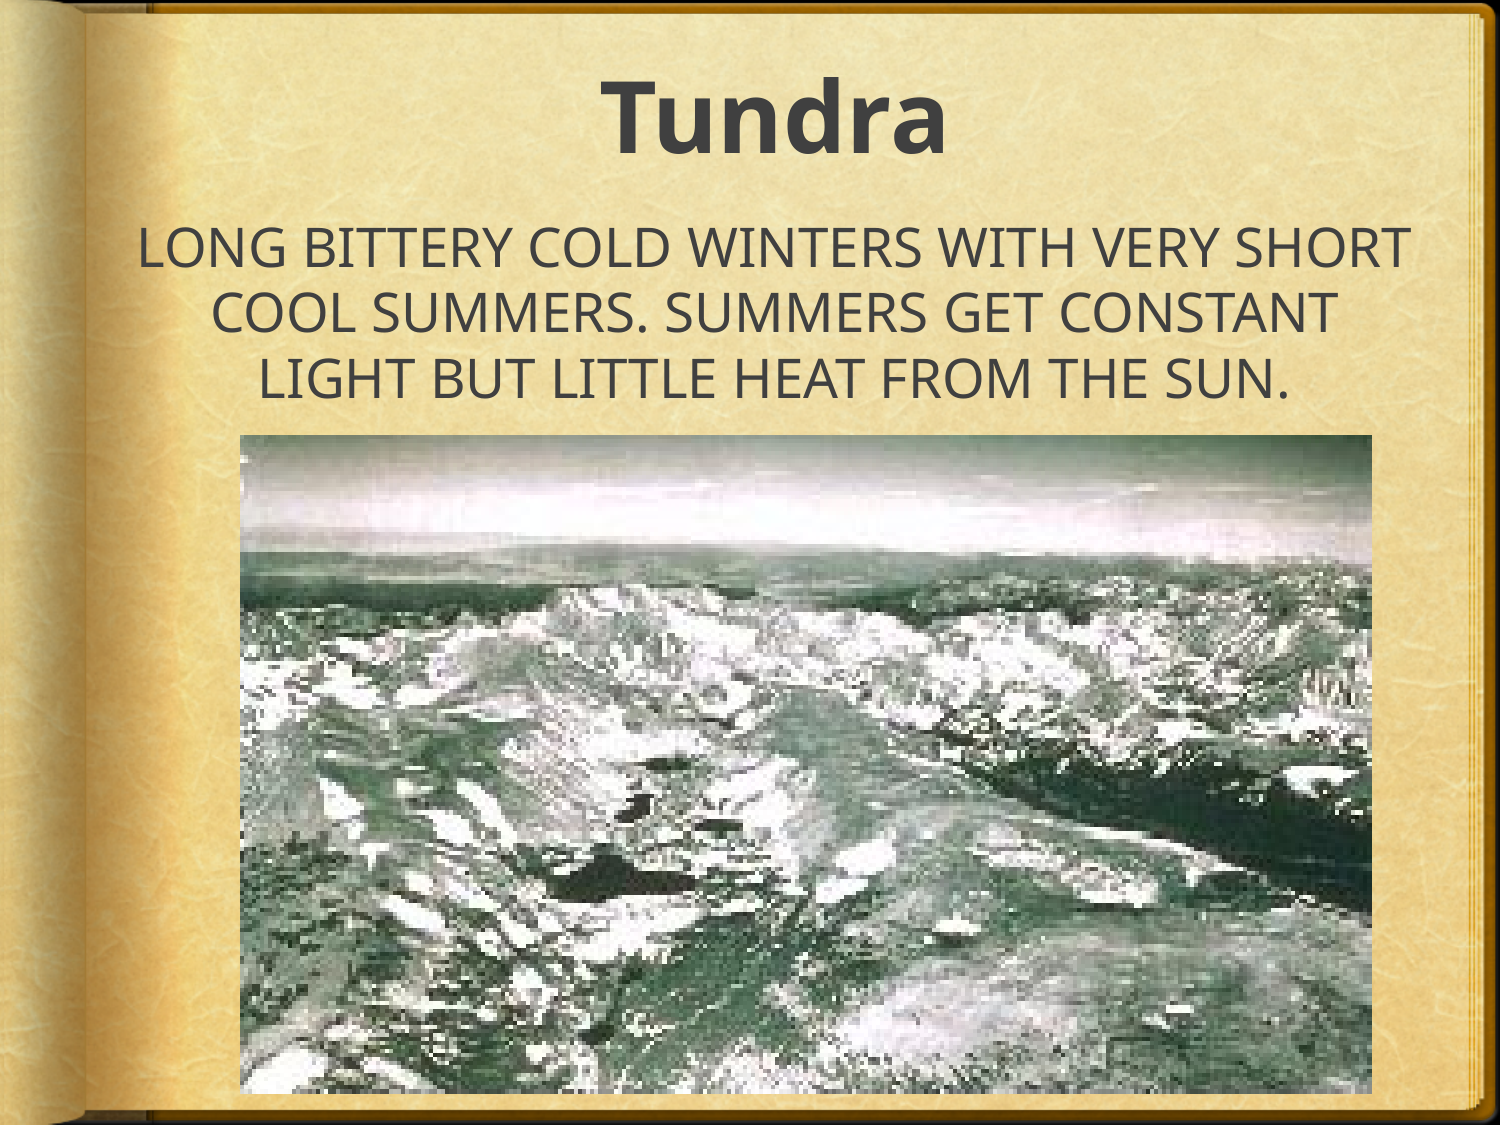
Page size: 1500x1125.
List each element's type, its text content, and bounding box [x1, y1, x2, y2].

title Tundra [178, 34, 1372, 204]
picture [0, 0, 1500, 1125]
list LONG BITTERY COLD WINTERS WITH VERY SHORT COOL SUMMERS. SUMMERS GET CONSTANT LIGHT BUT LITTLE HEAT FROM THE SUN. [109, 204, 1440, 436]
